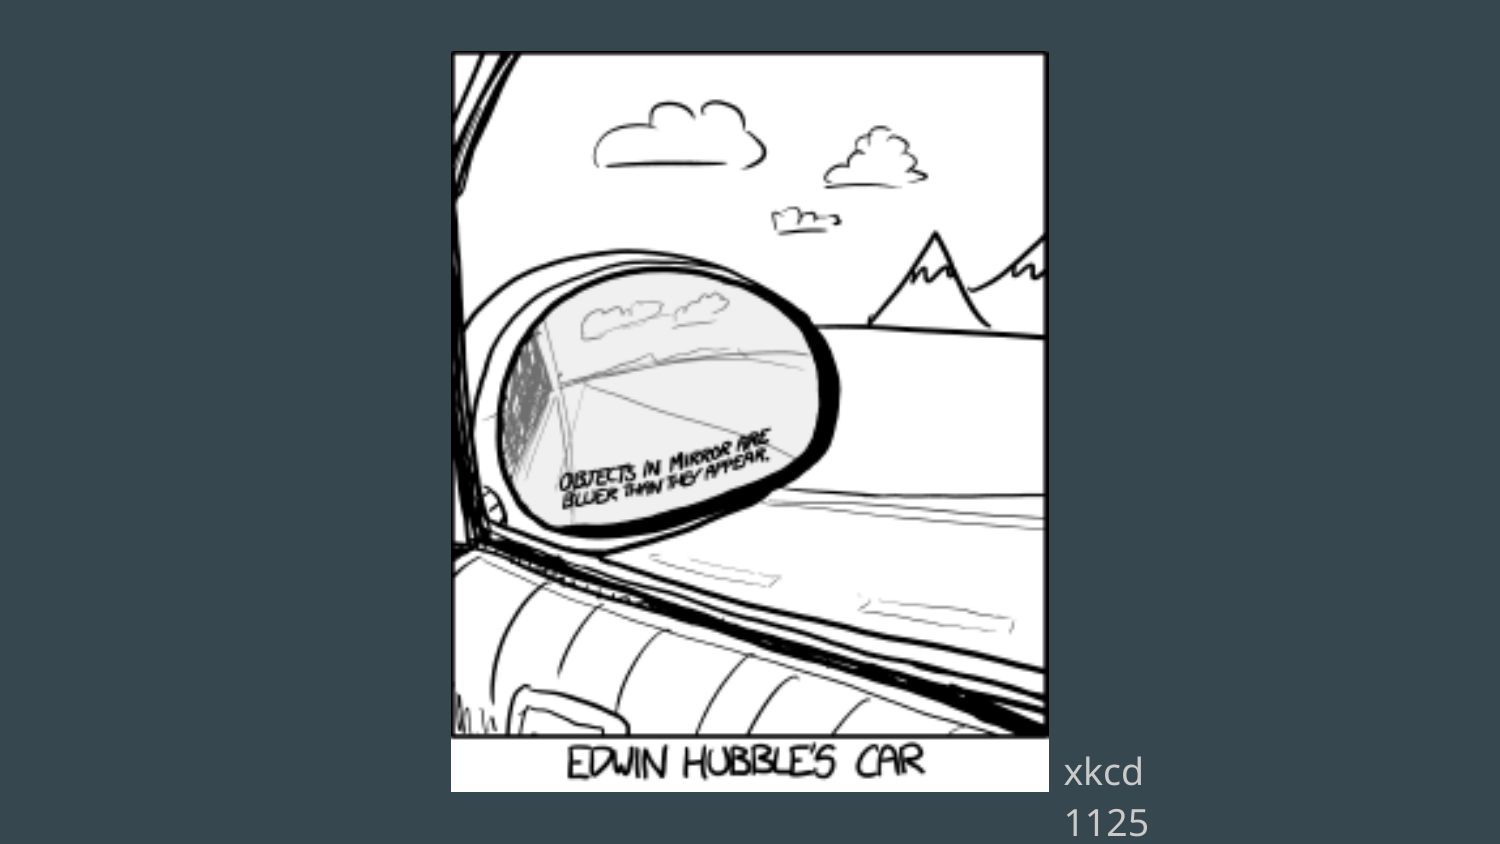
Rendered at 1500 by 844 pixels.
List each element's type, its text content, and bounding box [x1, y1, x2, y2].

list xkcd 1125 [1052, 725, 1247, 793]
picture [451, 51, 1049, 793]
